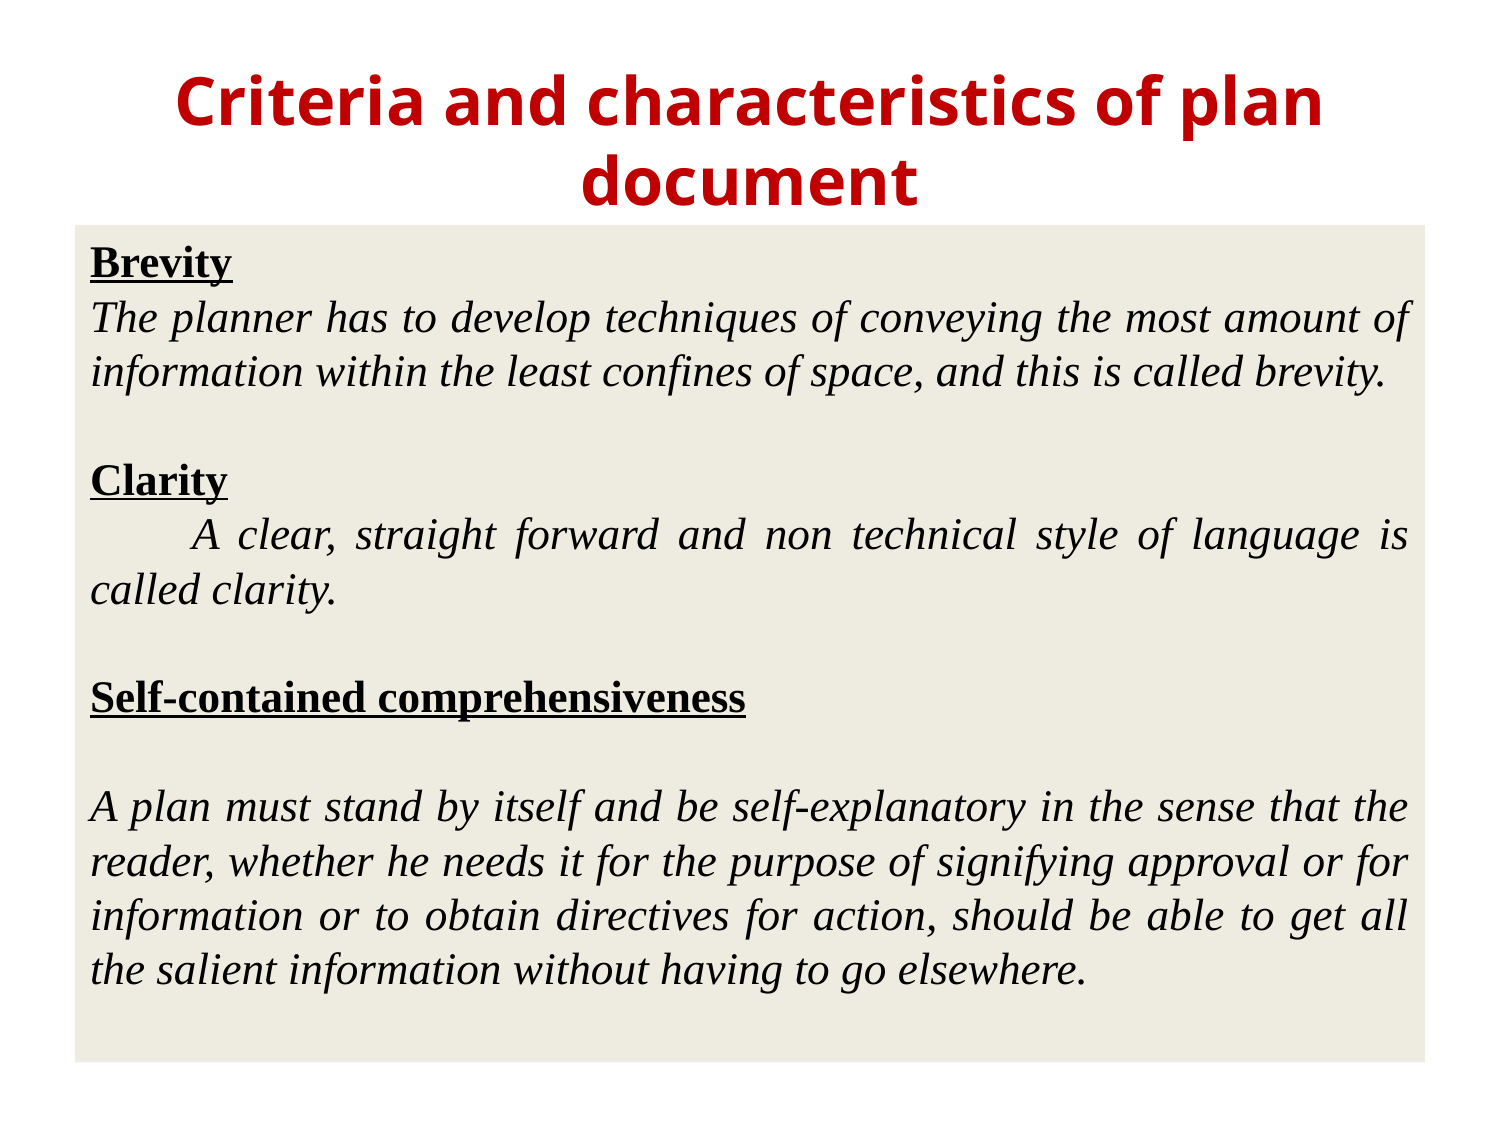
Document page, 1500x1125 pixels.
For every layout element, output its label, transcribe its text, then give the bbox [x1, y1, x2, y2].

list Brevity The planner has to develop techniques of conveying the most amount of information within the least confines of space, and this is called brevity. Clarity A clear, straight forward and non technical style of language is called clarity. Self-contained comprehensiveness A plan must stand by itself and be self-explanatory in the sense that the reader, whether he needs it for the purpose of signifying approval or for information or to obtain directives for action, should be able to get all the salient information without having to go elsewhere. [75, 224, 1425, 1063]
title Criteria and characteristics of plan document [75, 45, 1425, 224]
